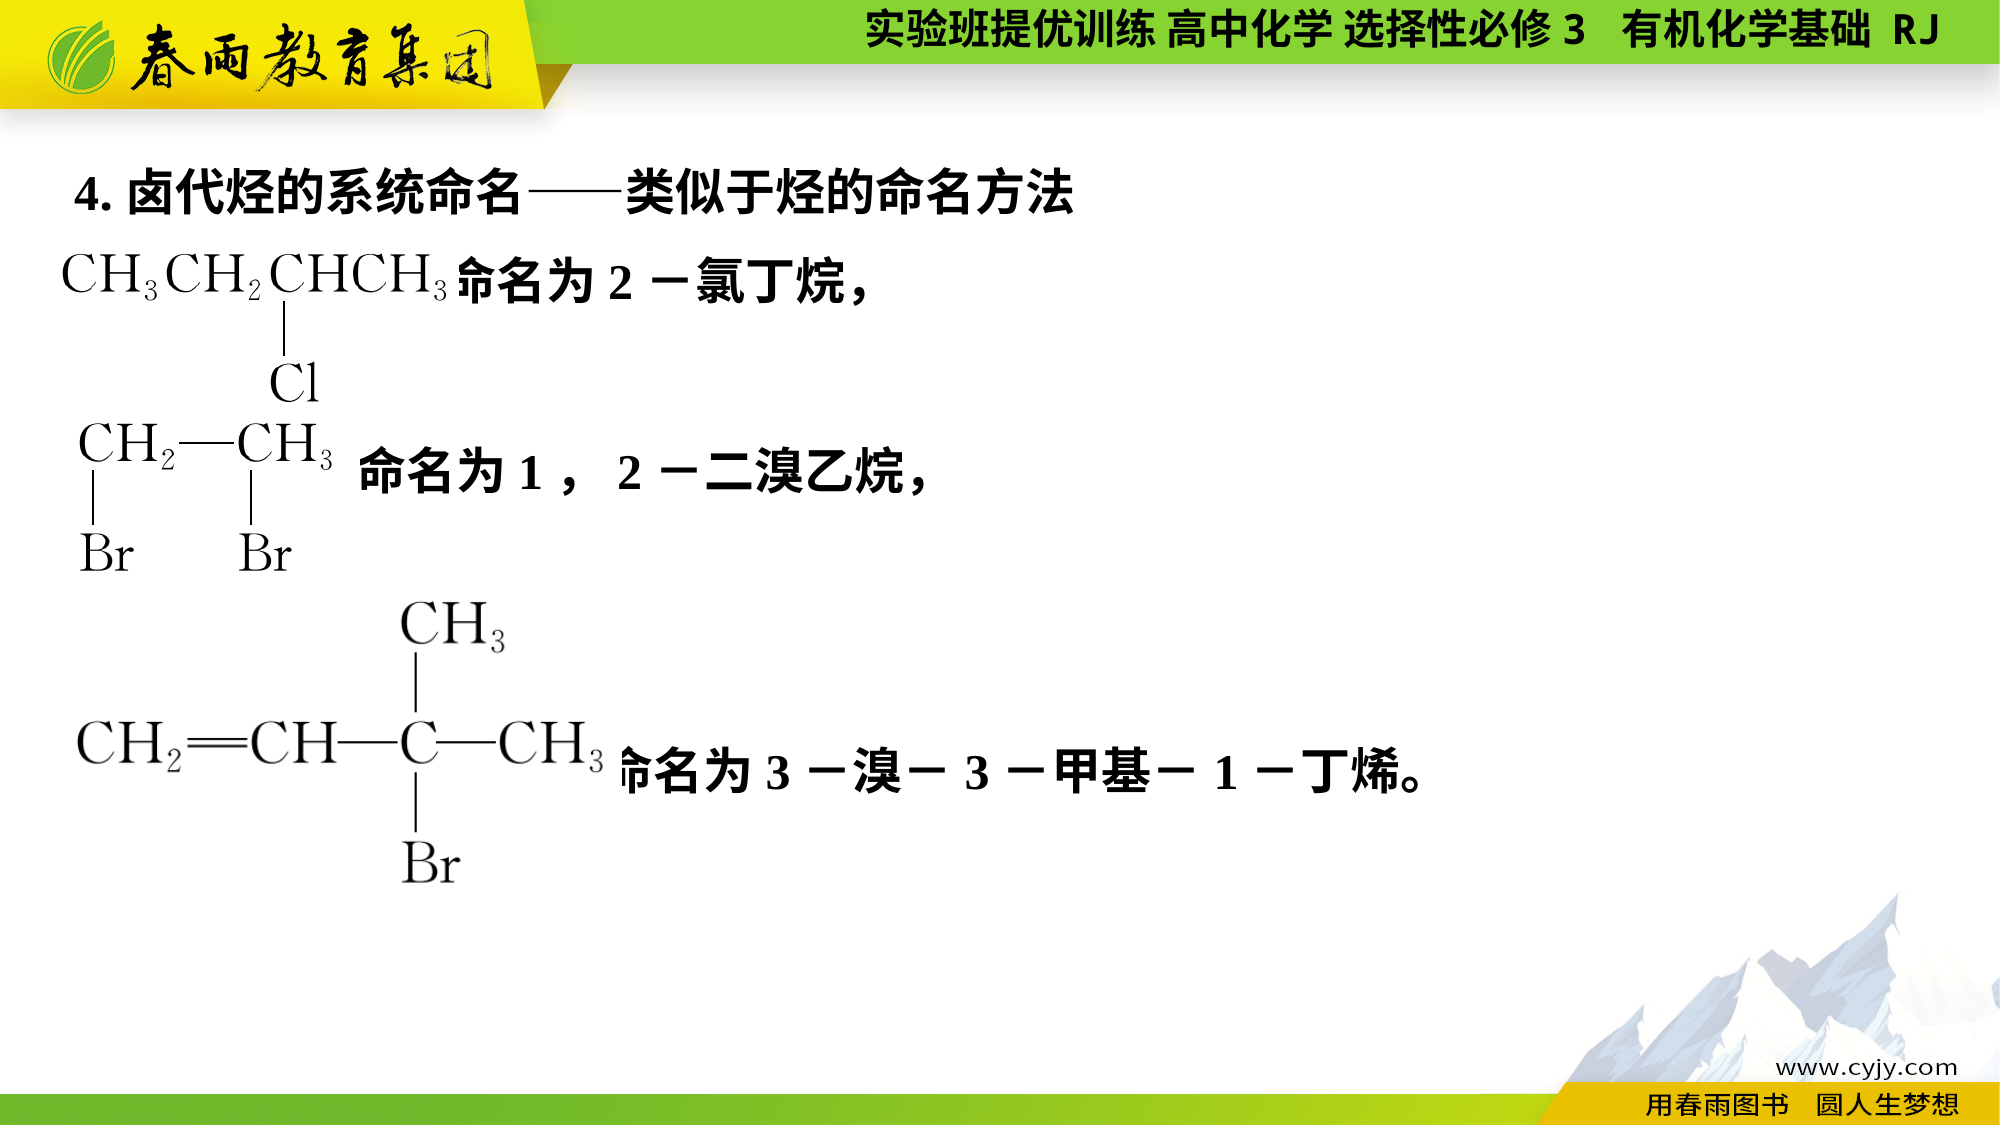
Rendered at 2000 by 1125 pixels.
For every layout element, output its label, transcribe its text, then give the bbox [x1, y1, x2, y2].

picture [0, 0, 2000, 1125]
list 4.卤代烃的系统命名——类似于烃的命名方法 命名为2－氯丁烷， 命名为1，2－二溴乙烷， 命名为3－溴－3－甲基－1－丁烯。 [59, 122, 1944, 965]
